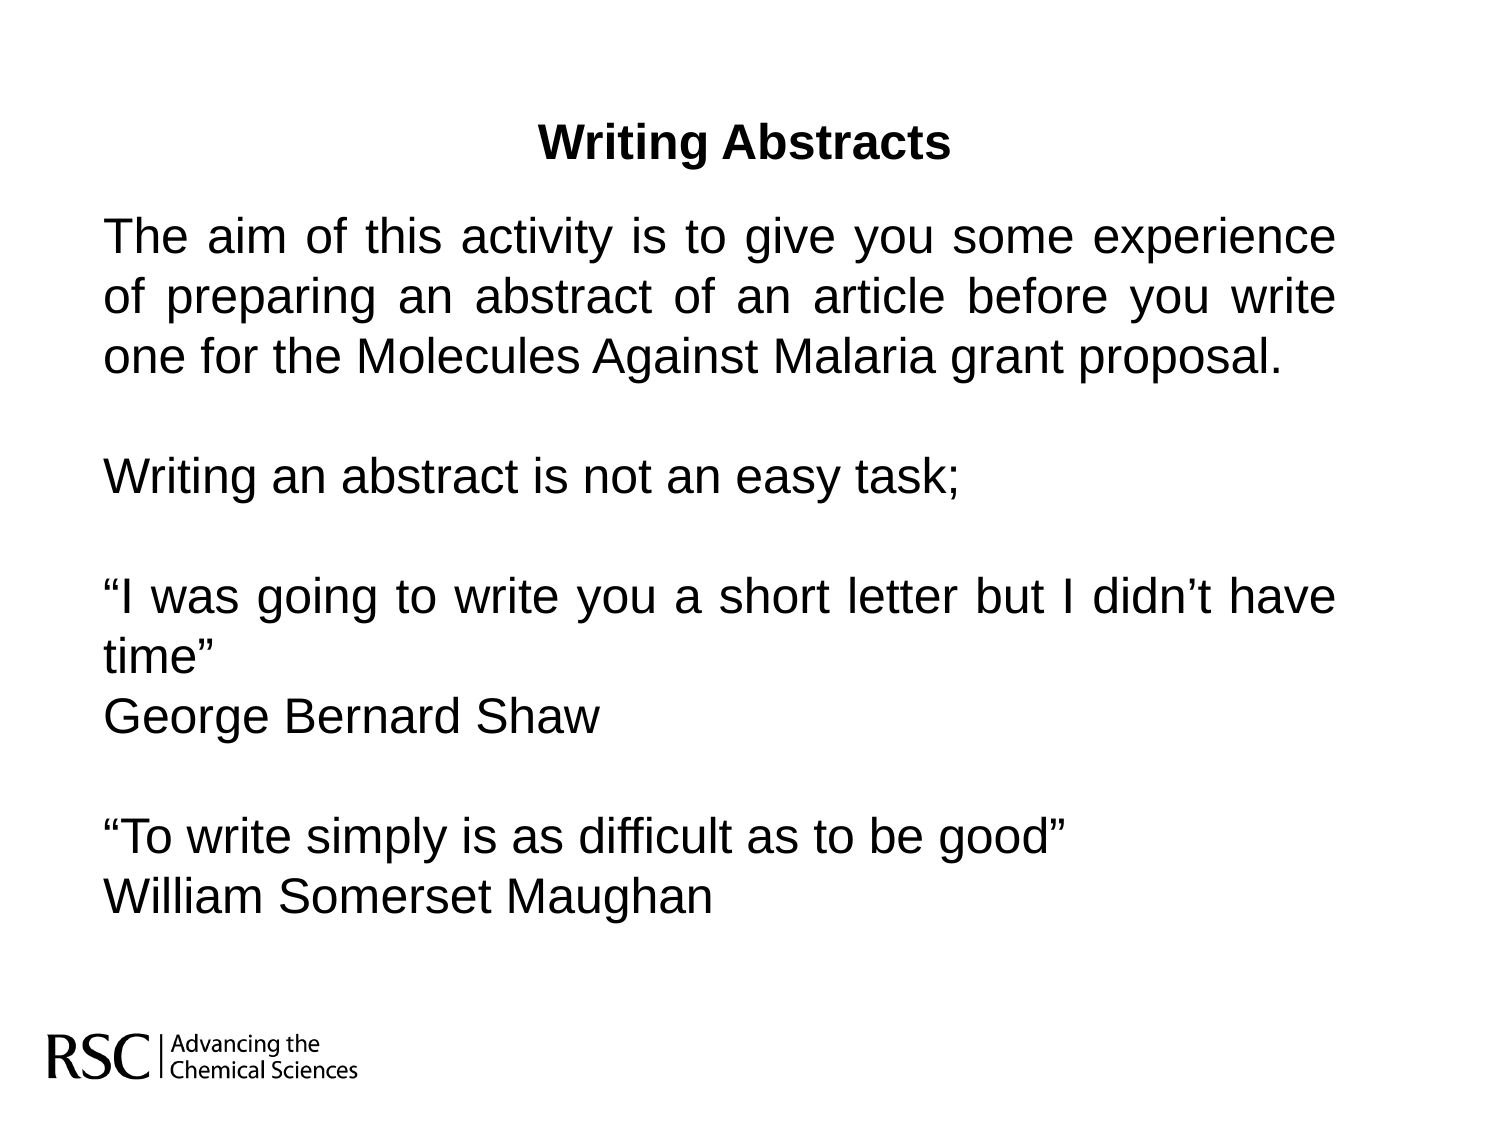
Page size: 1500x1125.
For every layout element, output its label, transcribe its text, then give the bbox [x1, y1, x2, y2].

text_box The aim of this activity is to give you some experience of preparing an abstract of an article before you write one for the Molecules Against Malaria grant proposal. Writing an abstract is not an easy task; “I was going to write you a short letter but I didn’t have time” George Bernard Shaw “To write simply is as difficult as to be good” William Somerset Maughan [88, 196, 1353, 931]
text_box Writing Abstracts [112, 101, 1378, 177]
